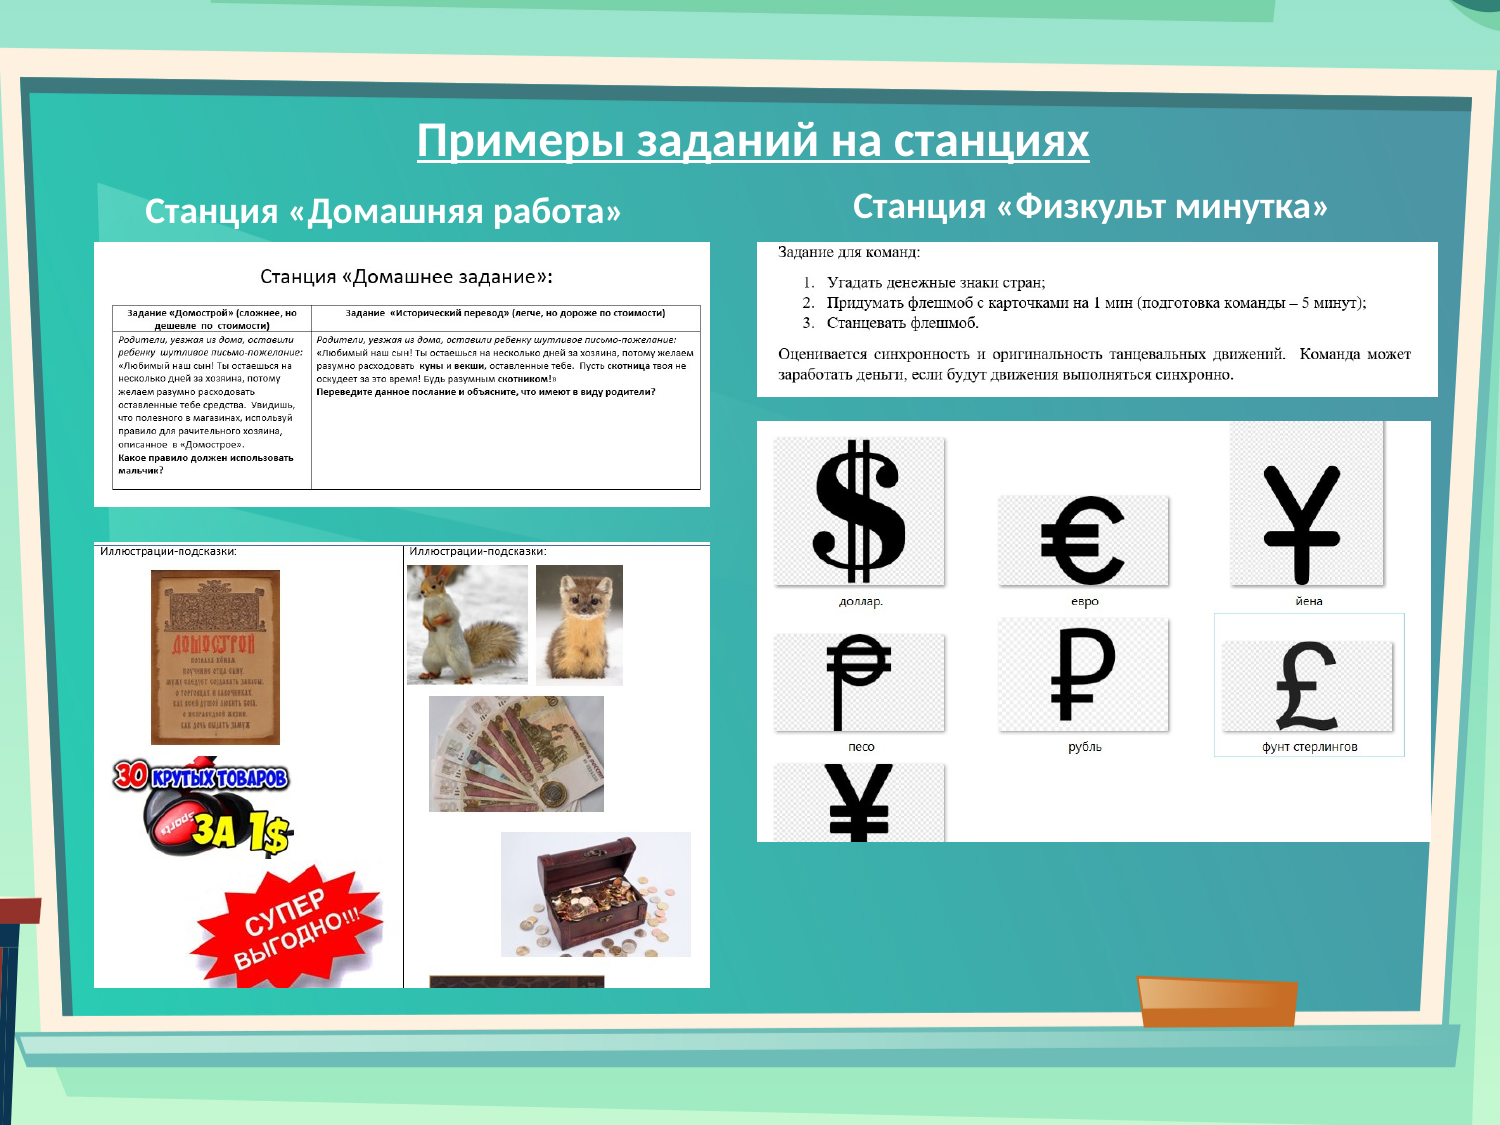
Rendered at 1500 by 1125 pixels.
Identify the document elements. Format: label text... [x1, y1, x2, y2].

text_box Станция «Физкульт минутка» [838, 173, 1347, 234]
text_box Станция «Домашняя работа» [130, 178, 641, 238]
picture [0, 0, 1500, 1125]
text_box Примеры заданий на станциях [401, 98, 1176, 174]
